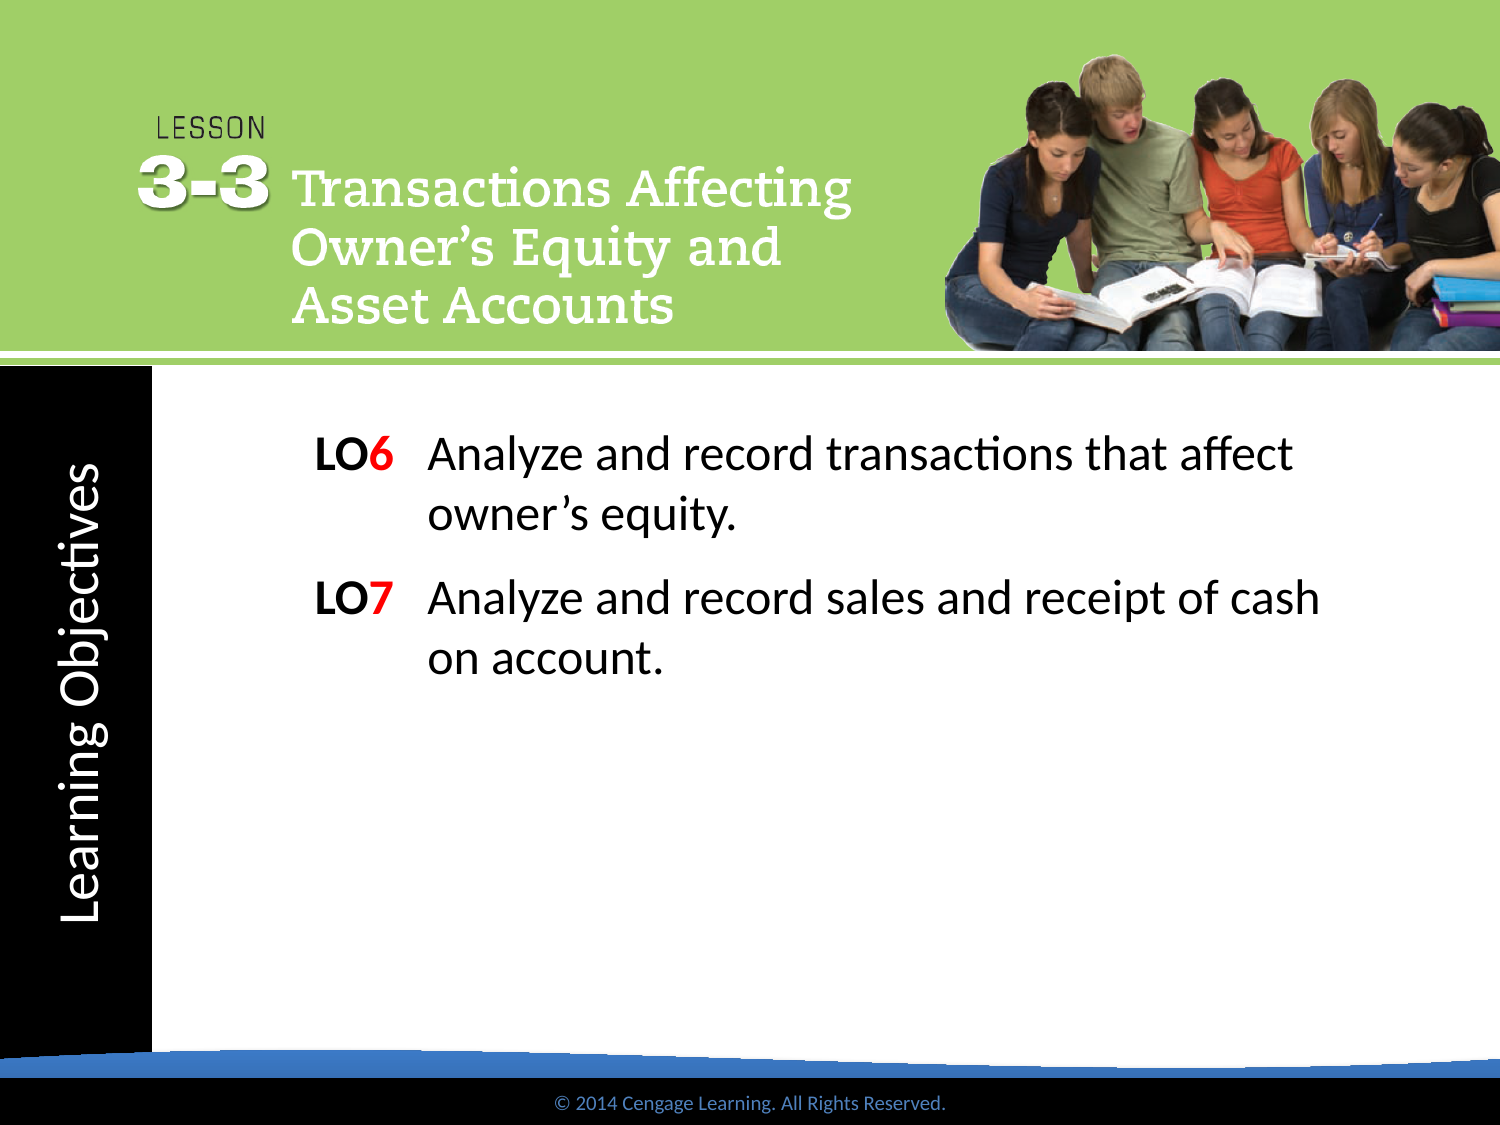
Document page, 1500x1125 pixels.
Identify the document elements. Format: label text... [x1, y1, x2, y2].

text_box [0, 1050, 1500, 1078]
text_box Learning Objectives [0, 374, 152, 1058]
text_box © 2014 Cengage Learning. All Rights Reserved. [0, 1078, 1500, 1125]
picture [0, 0, 1500, 366]
text_box LO6 Analyze and record transactions that affect owner’s equity. LO7 Analyze and record sales and receipt of cash on account. [299, 412, 1350, 693]
